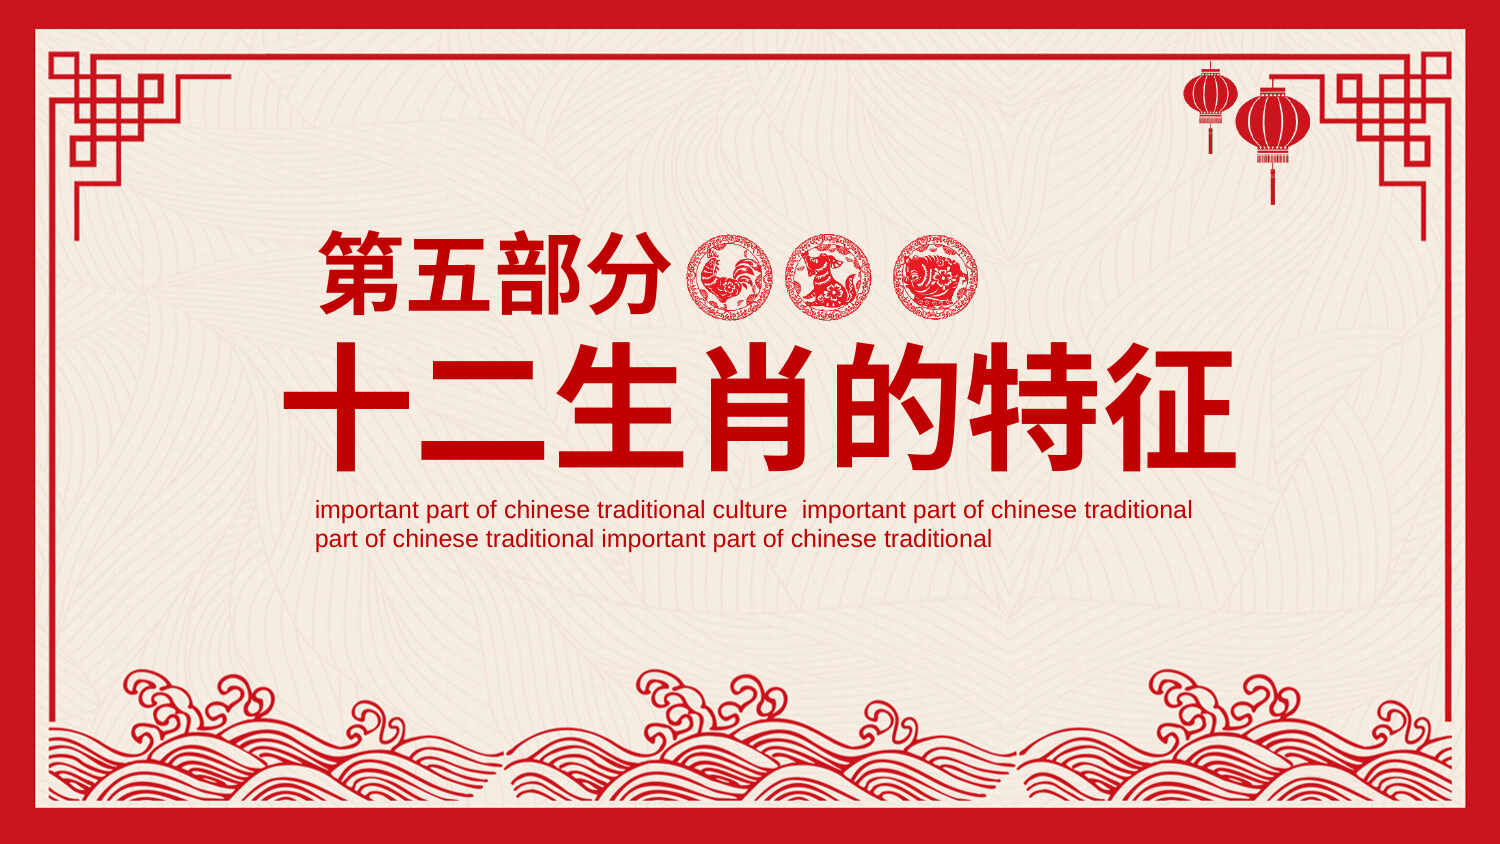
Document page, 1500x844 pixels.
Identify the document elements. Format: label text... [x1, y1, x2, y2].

text_box important part of chinese traditional culture important part of chinese traditional part of chinese traditional important part of chinese traditional [299, 485, 1288, 561]
title 第五部分 [300, 221, 700, 315]
text_box 十二生肖的特征 [262, 315, 1288, 495]
picture [0, 0, 1500, 844]
